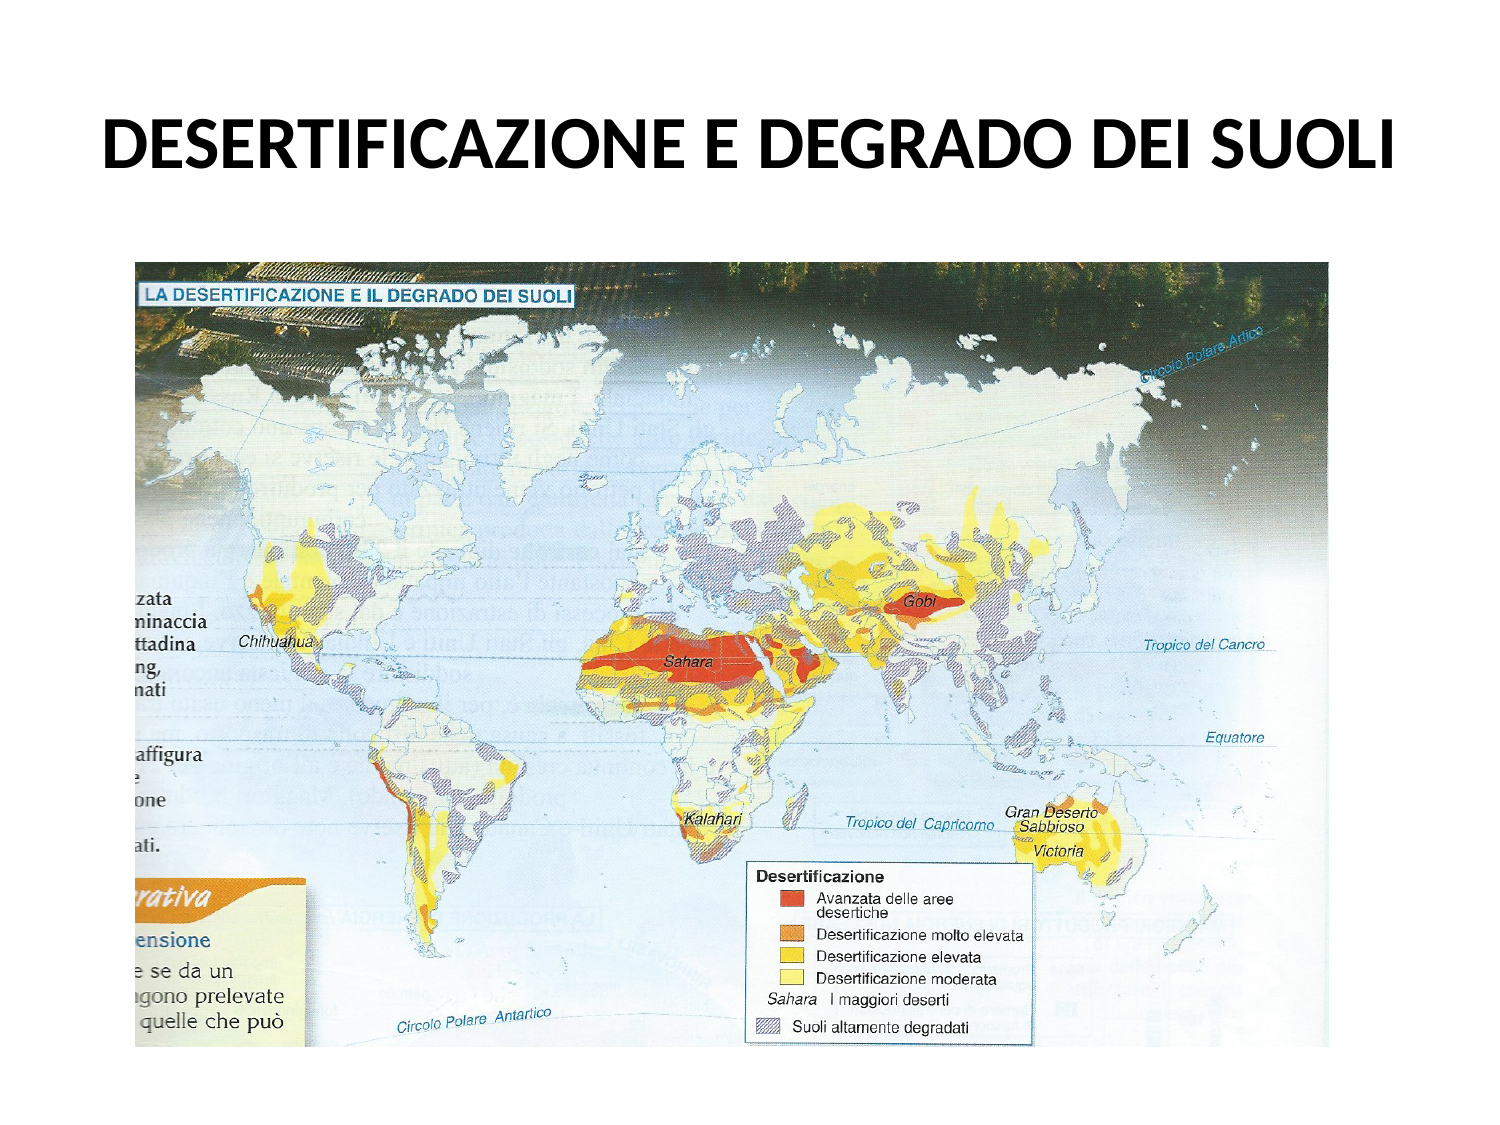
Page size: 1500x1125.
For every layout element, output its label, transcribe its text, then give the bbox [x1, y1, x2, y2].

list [135, 262, 1329, 1048]
title DESERTIFICAZIONE E DEGRADO DEI SUOLI [75, 45, 1425, 233]
